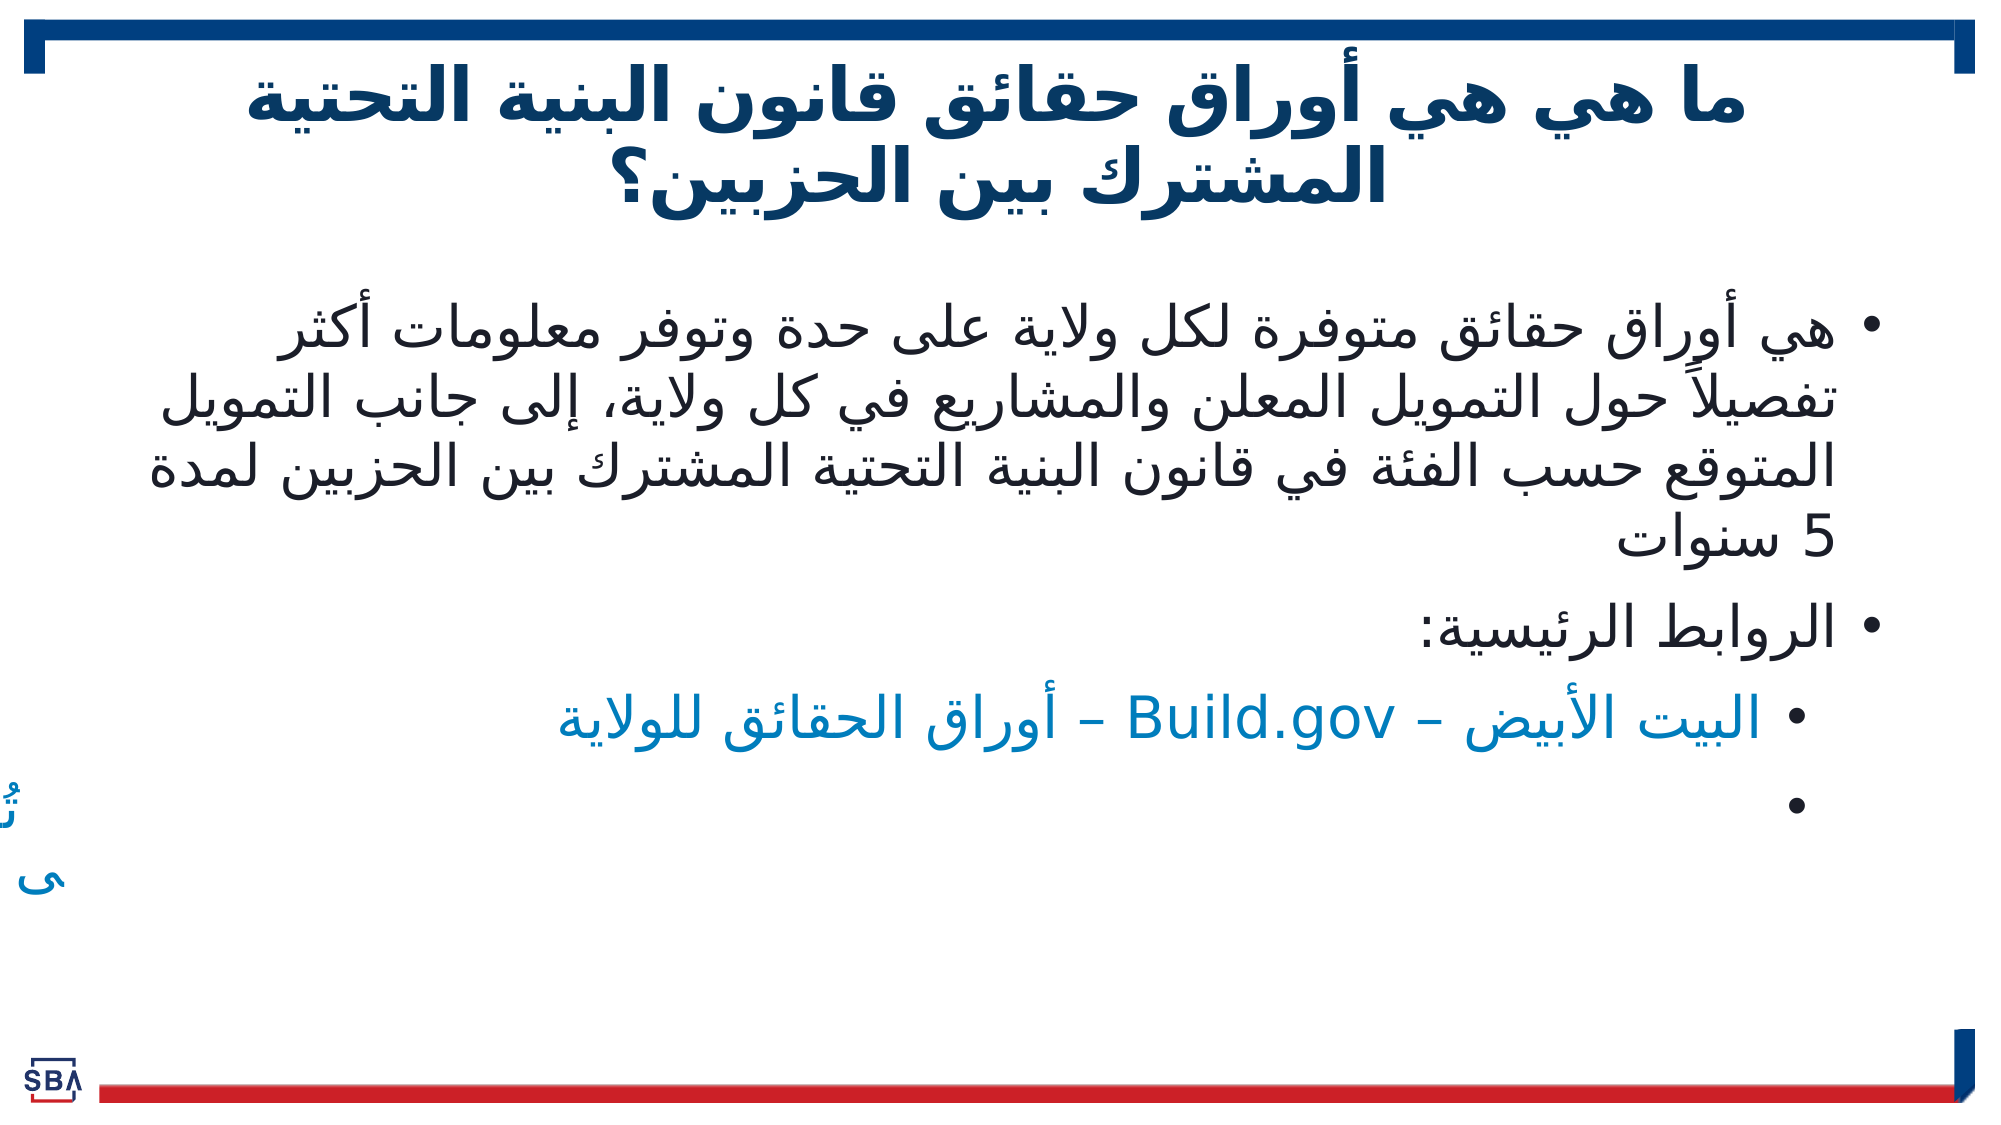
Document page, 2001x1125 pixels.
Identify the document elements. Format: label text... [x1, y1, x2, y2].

text_box هي أوراق حقائق متوفرة لكل ولاية على حدة وتوفر معلومات أكثر تفصيلاً حول التمويل المعلن والمشاريع في كل ولاية، إلى جانب التمويل المتوقع حسب الفئة في قانون البنية التحتية المشترك بين الحزبين لمدة 5 سنوات الروابط الرئيسية: أوراق الحقائق للولاية – Build.gov – البيت الأبيض تُصدر وزارة النقل الأمريكية أوراق حقائق لكل ولاية تسلط الضوء على فوائد قانون البنية التحتية المشترك بين الحزبين | وزارة النقل الأمريكية [115, 267, 1885, 841]
title ما هي هي أوراق حقائق قانون البنية التحتية المشترك بين الحزبين؟ [137, 40, 1863, 232]
